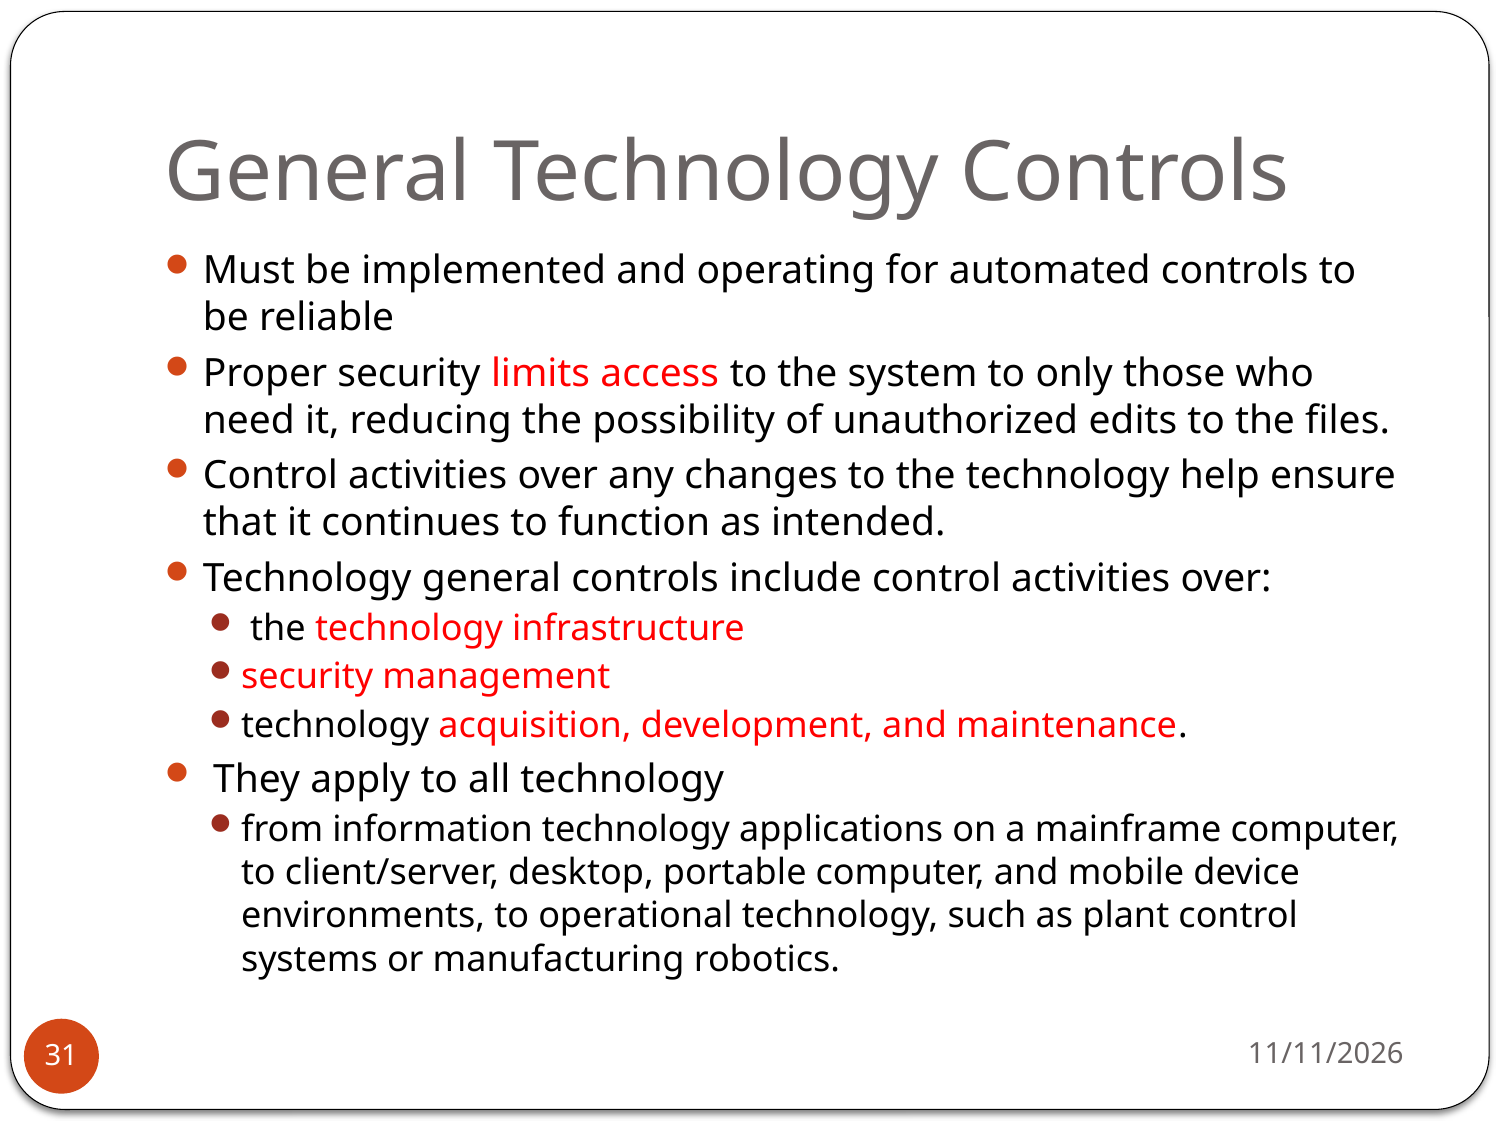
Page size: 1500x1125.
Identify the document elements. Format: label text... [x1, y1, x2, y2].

list Must be implemented and operating for automated controls to be reliable Proper security limits access to the system to only those who need it, reducing the possibility of unauthorized edits to the files. Control activities over any changes to the technology help ensure that it continues to function as intended. Technology general controls include control activities over: the technology infrastructure security management technology acquisition, development, and maintenance. They apply to all technology from information technology applications on a mainframe computer, to client/server, desktop, portable computer, and mobile device environments, to operational technology, such as plant control systems or manufacturing robotics. [150, 237, 1425, 988]
slide_number 31 [23, 1018, 99, 1094]
title General Technology Controls [150, 45, 1425, 233]
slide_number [1012, 1015, 1419, 1094]
